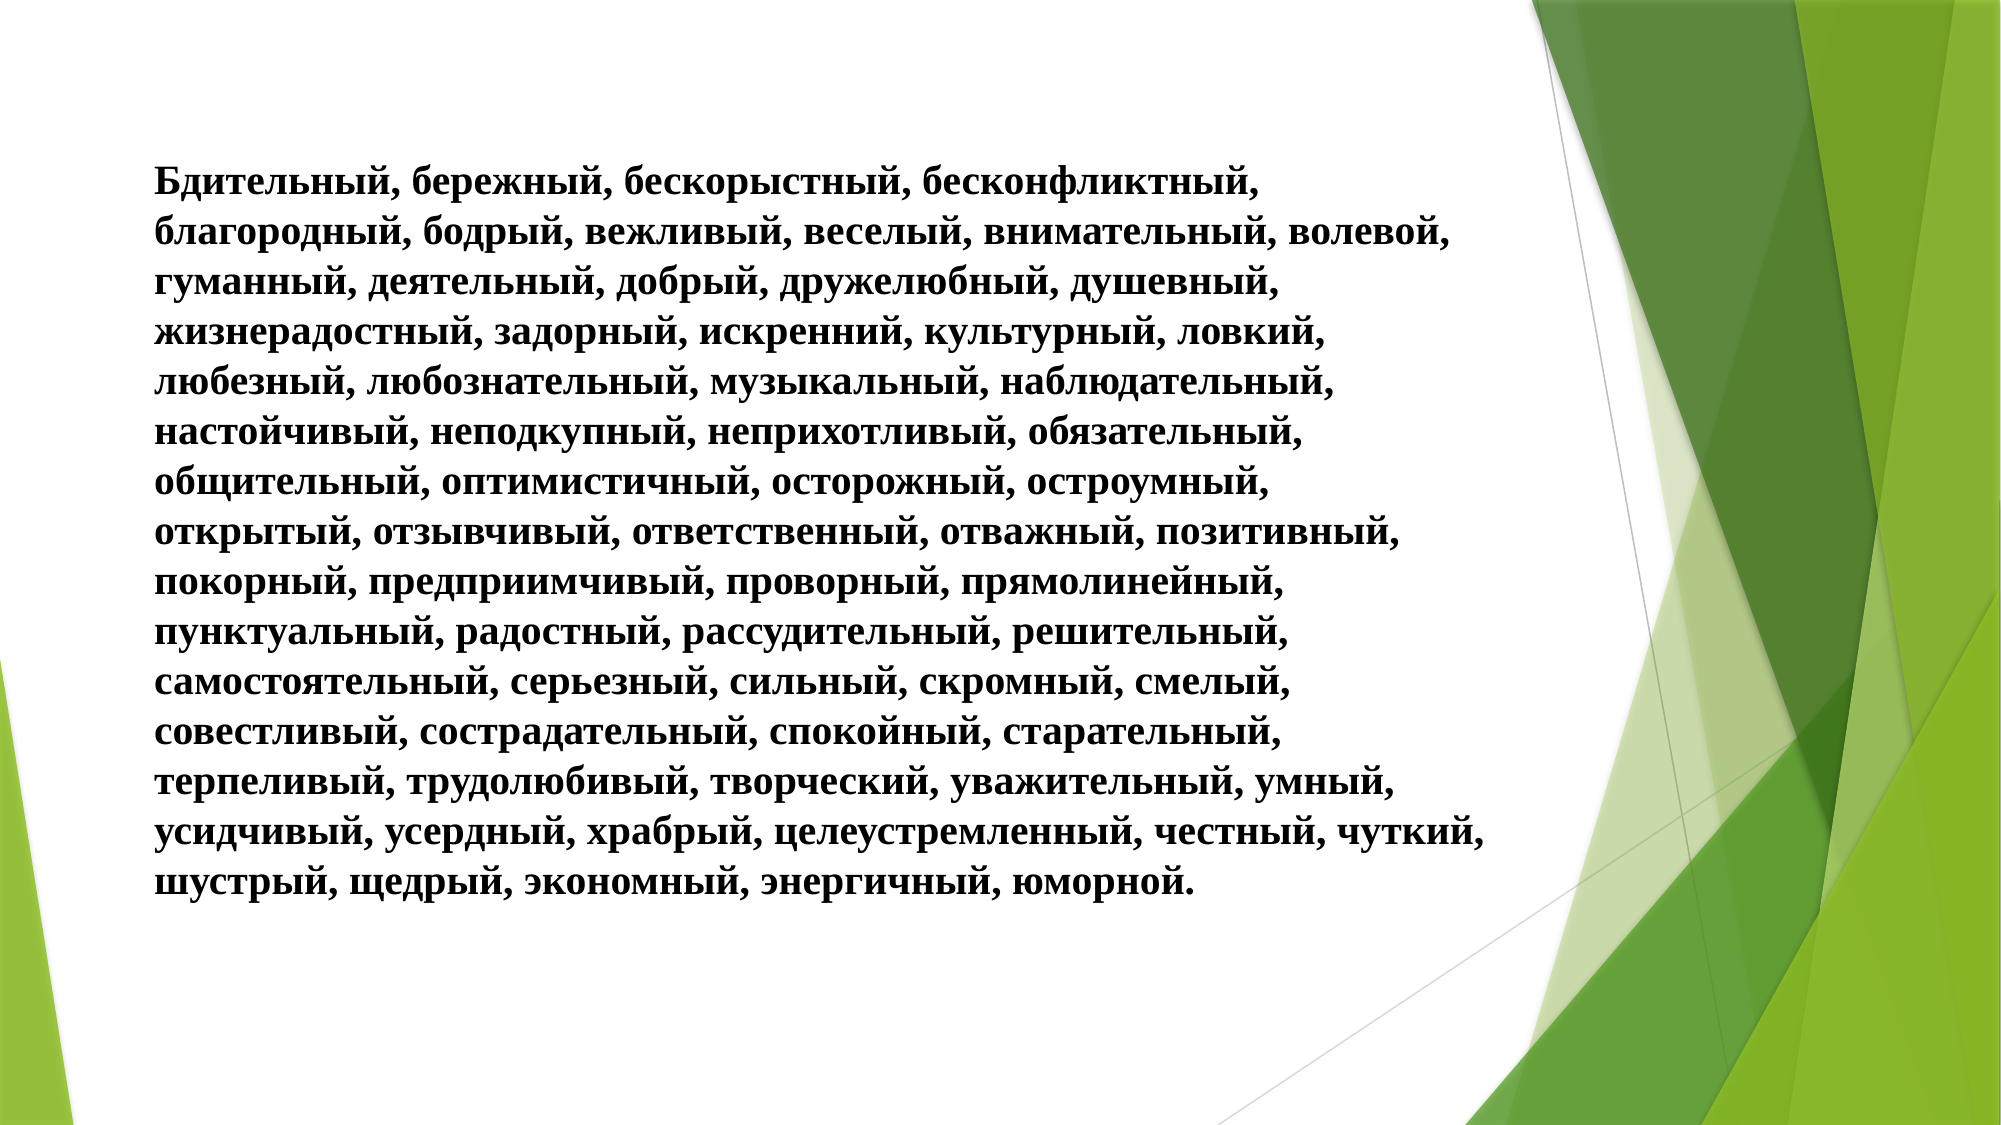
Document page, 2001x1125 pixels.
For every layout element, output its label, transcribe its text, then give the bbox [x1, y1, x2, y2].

text_box Бдительный, бережный, бескорыстный, бесконфликтный, благородный, бодрый, вежливый, веселый, внимательный, волевой, гуманный, деятельный, добрый, дружелюбный, душевный, жизнерадостный, задорный, искренний, культурный, ловкий, любезный, любознательный, музыкальный, наблюдательный, настойчивый, неподкупный, неприхотливый, обязательный, общительный, оптимистичный, осторожный, остроумный, открытый, отзывчивый, ответственный, отважный, позитивный, покорный, предприимчивый, проворный, прямолинейный, пунктуальный, радостный, рассудительный, решительный, самостоятельный, серьезный, сильный, скромный, смелый, совестливый, сострадательный, спокойный, старательный, терпеливый, трудолюбивый, творческий, уважительный, умный, усидчивый, усердный, храбрый, целеустремленный, честный, чуткий, шустрый, щедрый, экономный, энергичный, юморной. [139, 145, 1500, 1001]
